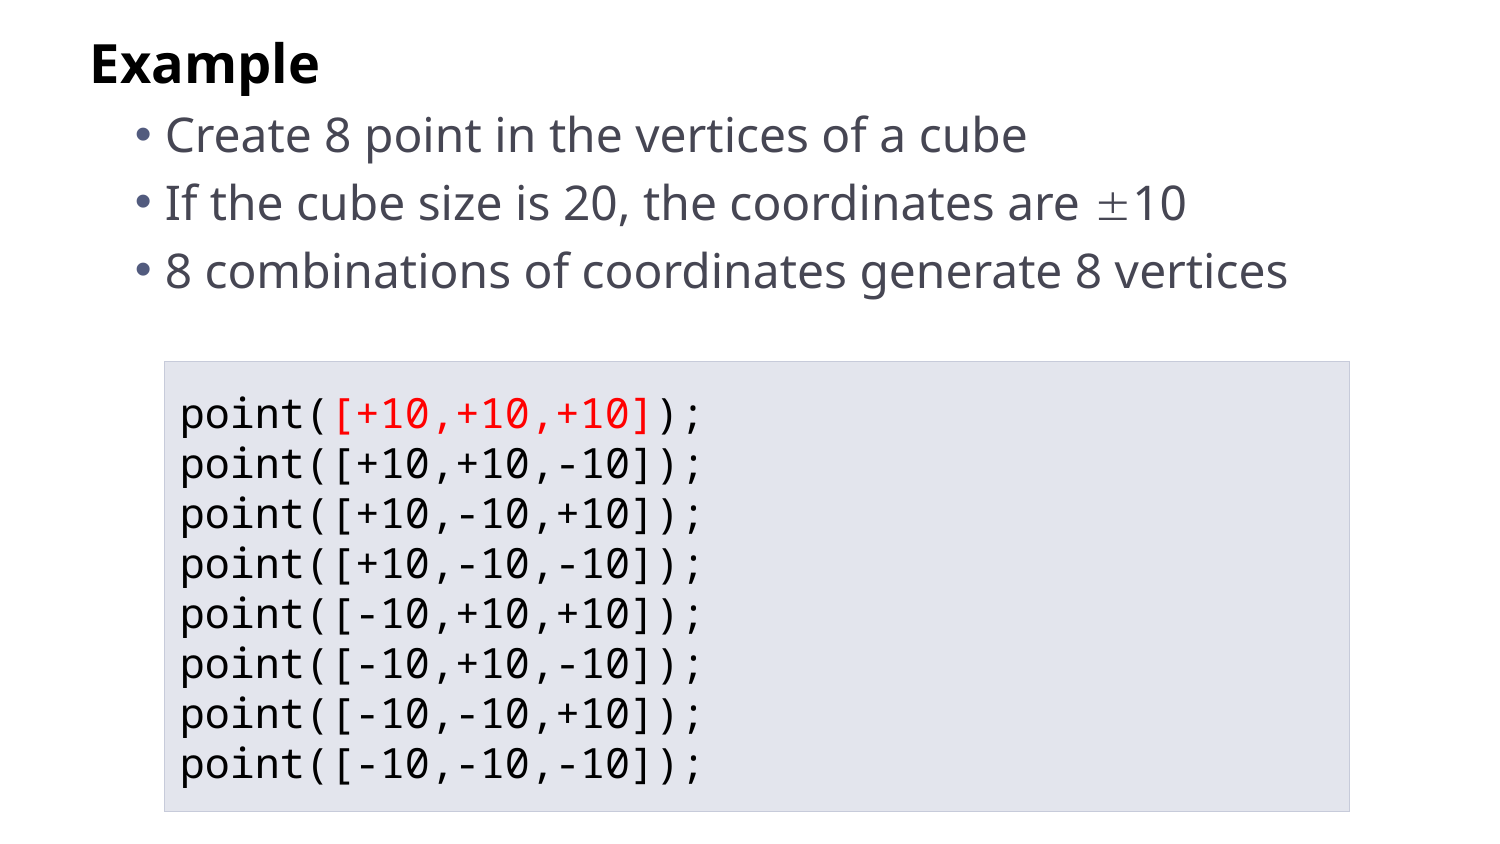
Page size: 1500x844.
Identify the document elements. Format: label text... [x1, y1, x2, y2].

text_box point([+10,+10,+10]); point([+10,+10,-10]); point([+10,-10,+10]); point([+10,-10,-10]); point([-10,+10,+10]); point([-10,+10,-10]); point([-10,-10,+10]); point([-10,-10,-10]); [164, 361, 1350, 812]
list Example Create 8 point in the vertices of a cube If the cube size is 20, the coordinates are 10 8 combinations of coordinates generate 8 vertices [75, 21, 1475, 835]
